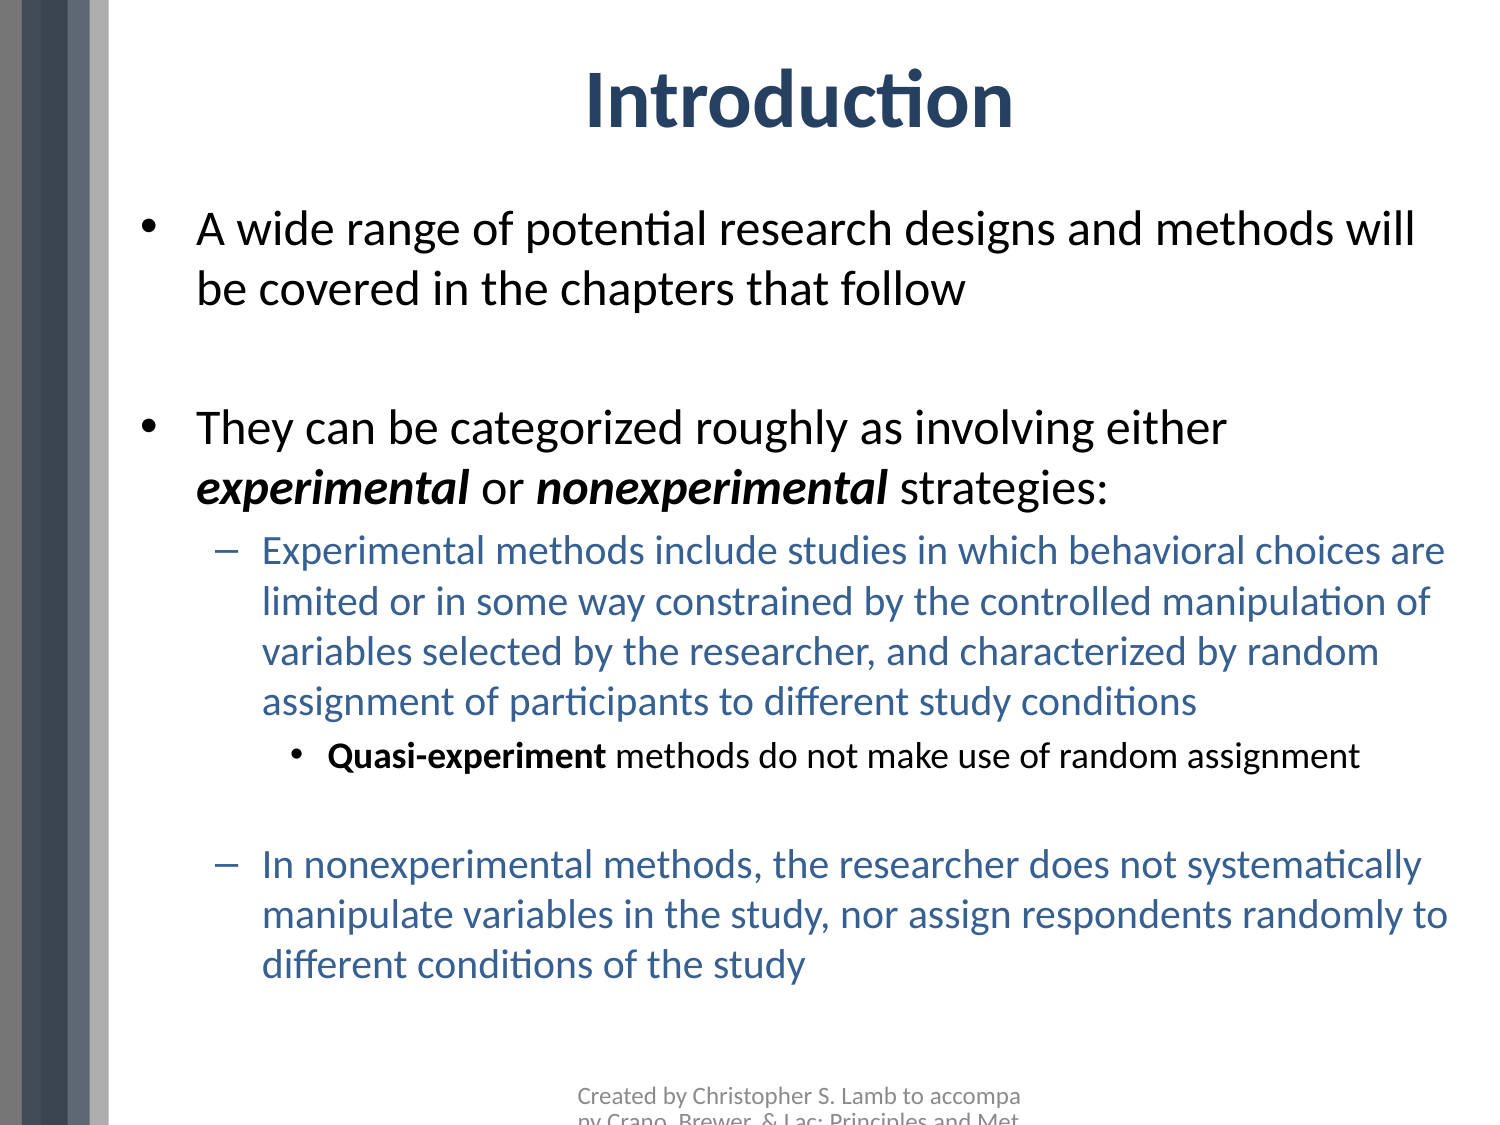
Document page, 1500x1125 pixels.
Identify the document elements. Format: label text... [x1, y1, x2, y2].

list A wide range of potential research designs and methods will be covered in the chapters that follow They can be categorized roughly as involving either experimental or nonexperimental strategies: Experimental methods include studies in which behavioral choices are limited or in some way constrained by the controlled manipulation of variables selected by the researcher, and characterized by random assignment of participants to different study conditions Quasi-experiment methods do not make use of random assignment In nonexperimental methods, the researcher does not systematically manipulate variables in the study, nor assign respondents randomly to different conditions of the study [125, 187, 1475, 1013]
footer Created by Christopher S. Lamb to accompany Crano, Brewer, & Lac: Principles and Methods of Social Research, 3rd Edition, 2015, Routledge/Taylor & Francis [562, 1065, 1038, 1125]
title Introduction [125, 0, 1475, 187]
